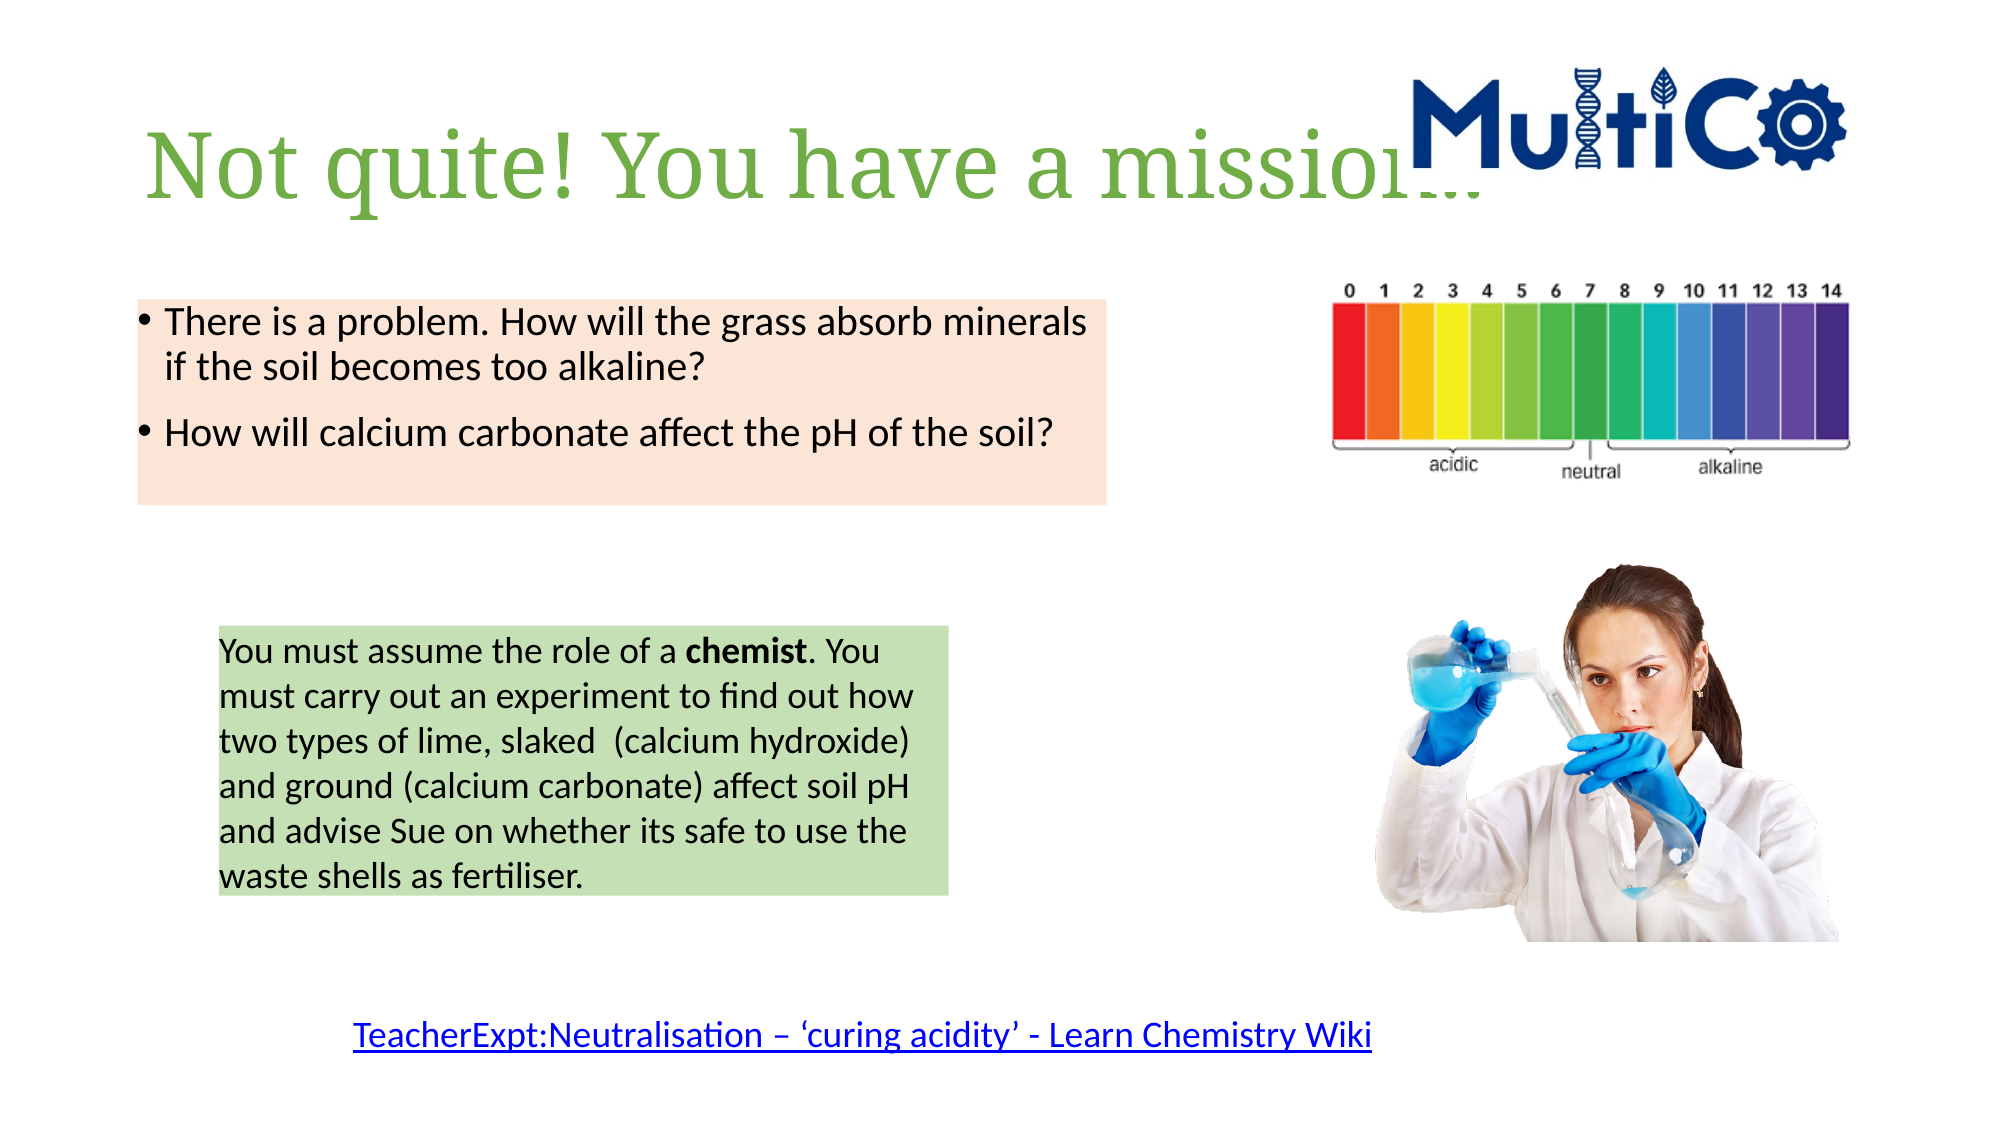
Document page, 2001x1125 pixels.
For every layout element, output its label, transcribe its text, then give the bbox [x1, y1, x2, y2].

picture [1396, 45, 1863, 192]
text_box You must assume the role of a chemist. You must carry out an experiment to find out how two types of lime, slaked (calcium hydroxide) and ground (calcium carbonate) affect soil pH and advise Sue on whether its safe to use the waste shells as fertiliser. [218, 625, 949, 896]
title Not quite! You have a mission.. [136, 59, 1863, 278]
picture [1331, 552, 1851, 943]
list There is a problem. How will the grass absorb minerals if the soil becomes too alkaline? How will calcium carbonate affect the pH of the soil? [136, 298, 1108, 506]
text_box TeacherExpt:Neutralisation – ‘curing acidity’ - Learn Chemistry Wiki [345, 1002, 1381, 1063]
picture [1320, 265, 1863, 493]
